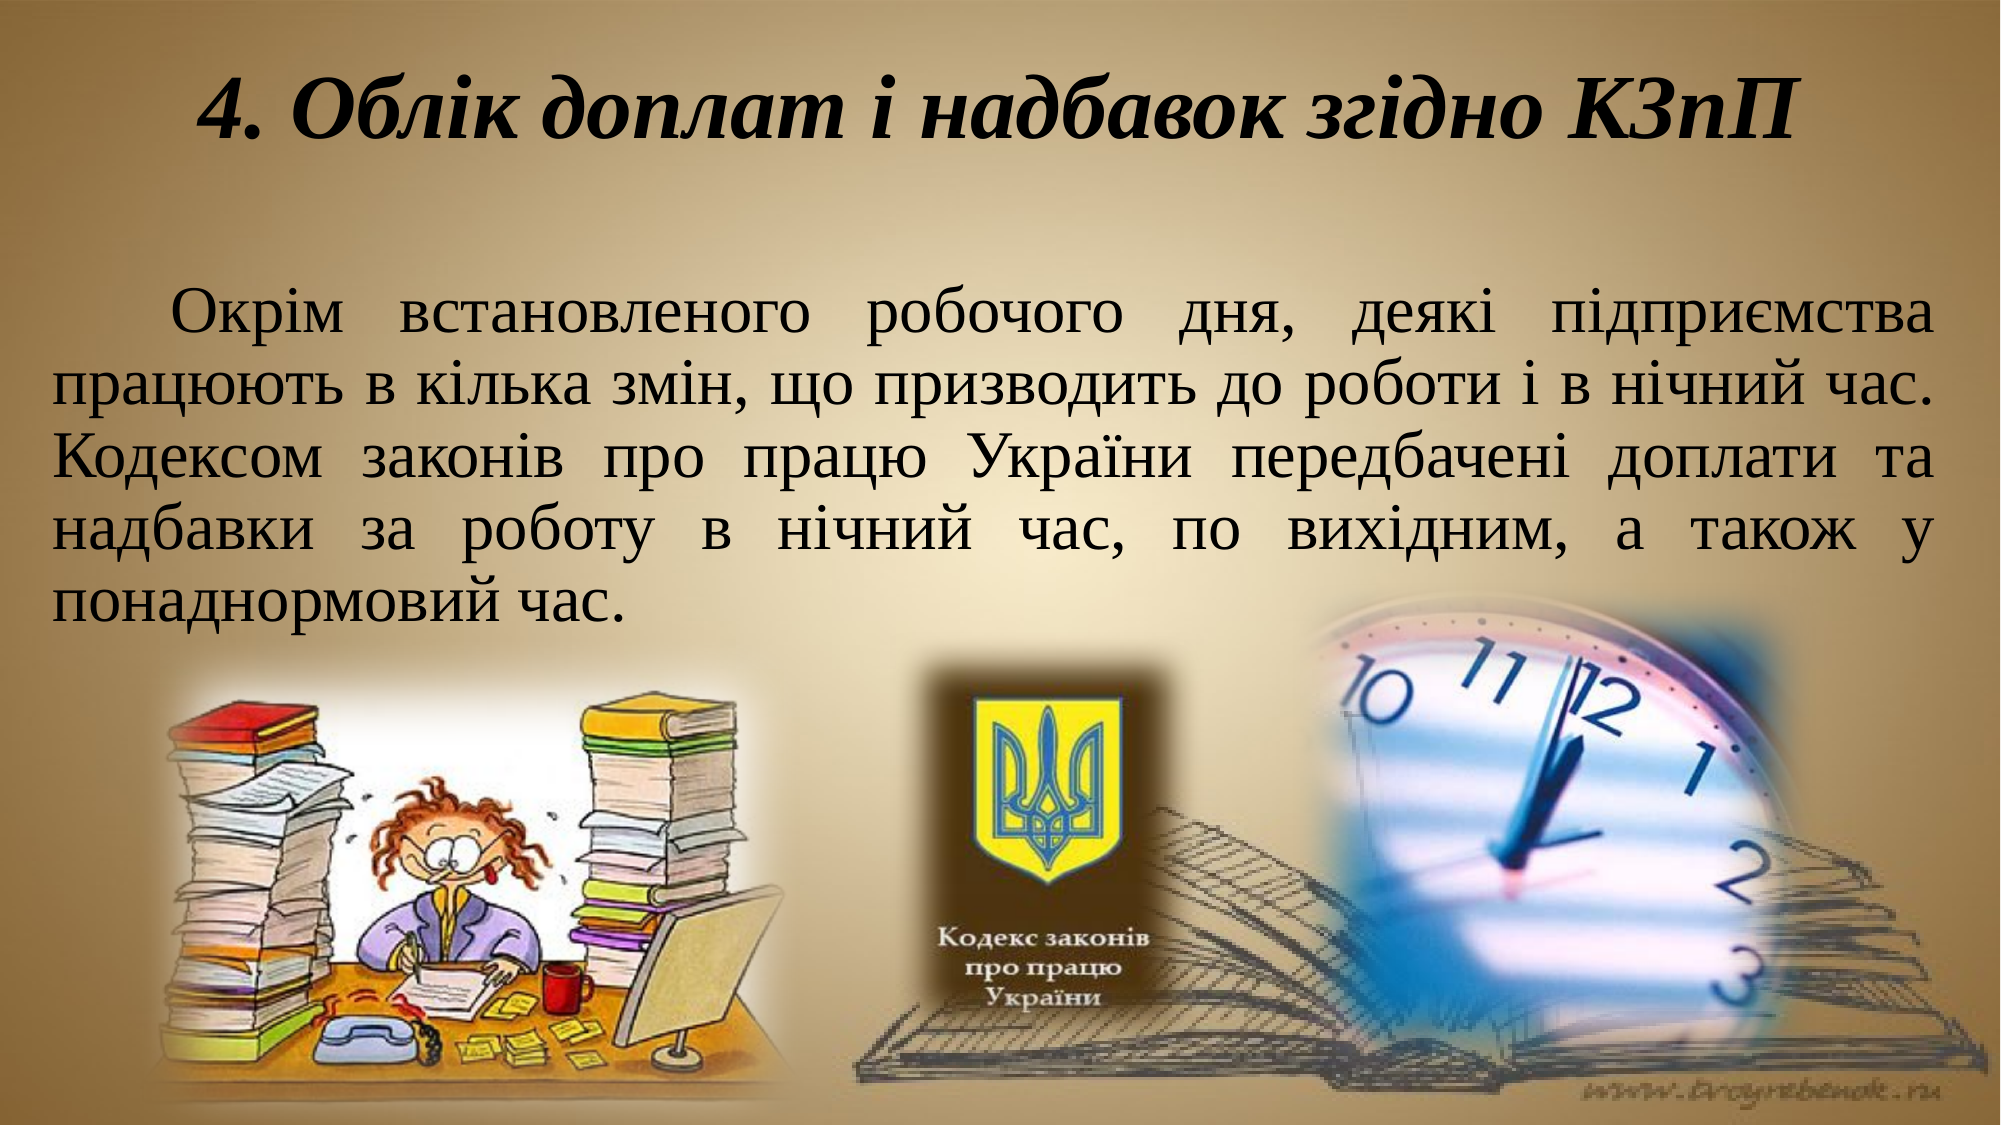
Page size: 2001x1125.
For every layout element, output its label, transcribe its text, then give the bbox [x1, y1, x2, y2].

list Окрім встановленого робочого дня, деякі підприємства працюють в кілька змін, що призводить до роботи і в нічний час. Кодексом законів про працю України передбачені доплати та надбавки за роботу в нічний час, по вихідним, а також у понаднормовий час. [37, 267, 1953, 1083]
picture [0, 0, 2001, 1125]
title 4. Облік доплат і надбавок згідно КЗпП [137, 0, 1863, 218]
